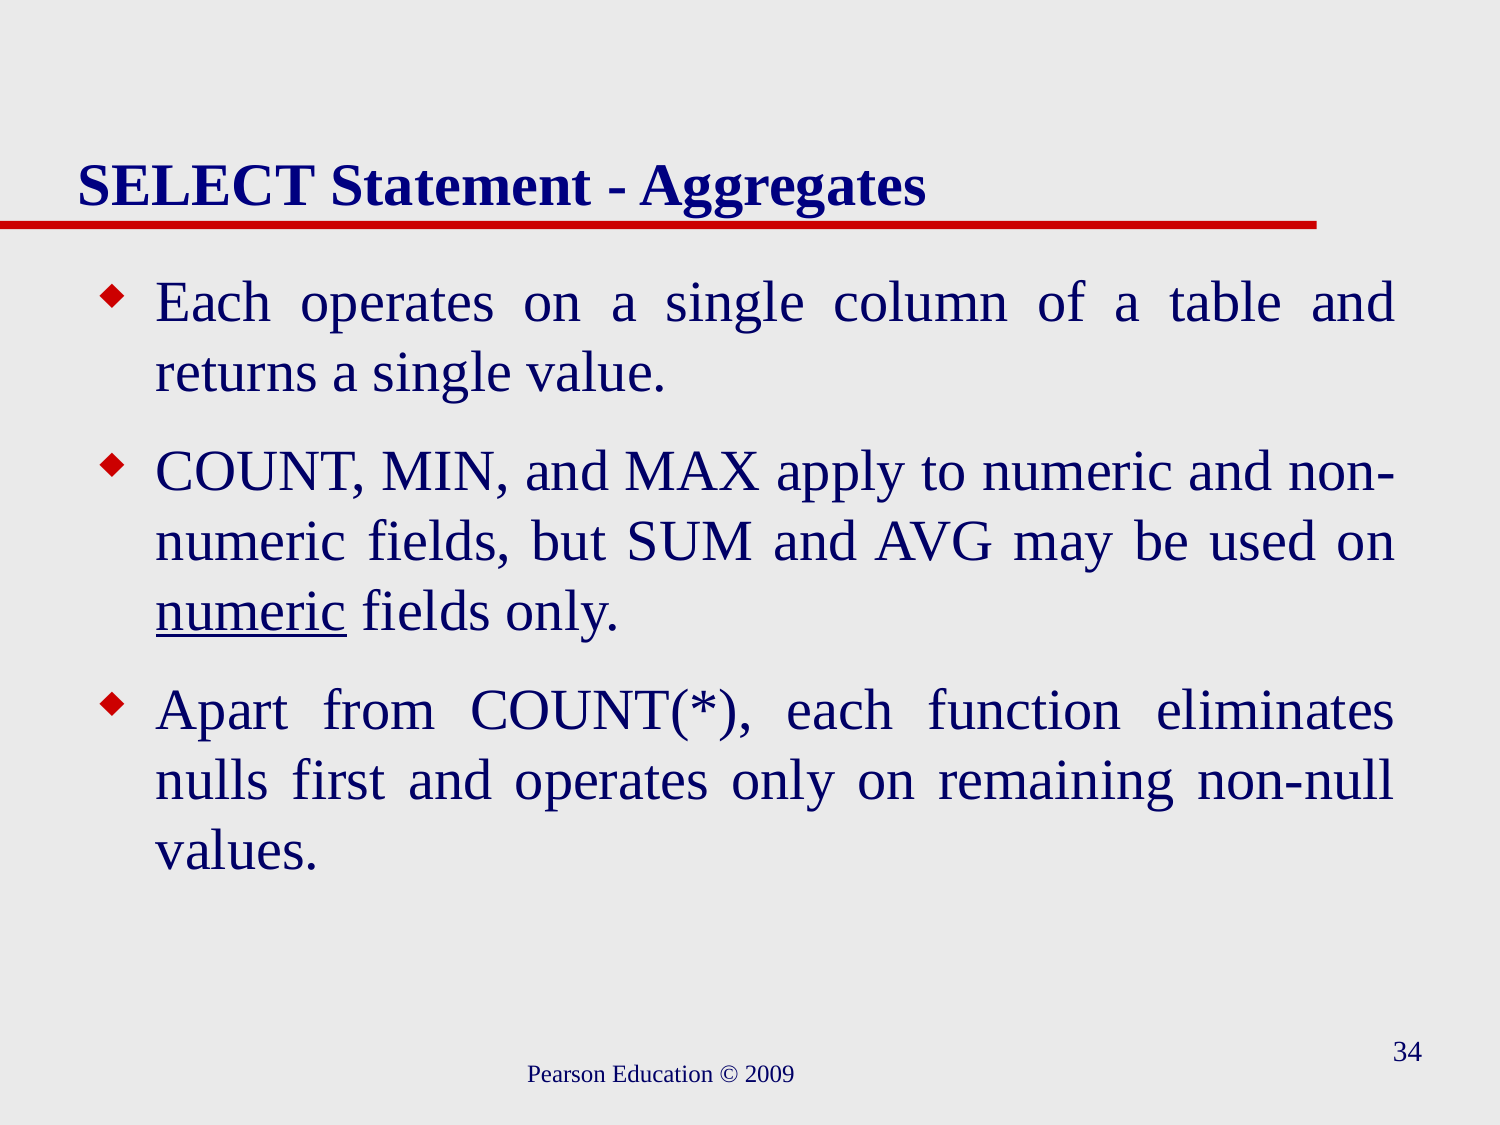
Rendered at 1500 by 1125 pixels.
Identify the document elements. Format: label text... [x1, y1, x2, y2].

text_box Pearson Education © 2009 [512, 1050, 1038, 1095]
title SELECT Statement - Aggregates [62, 43, 1338, 226]
slide_number 34 [1124, 1012, 1438, 1088]
list Each operates on a single column of a table and returns a single value. COUNT, MIN, and MAX apply to numeric and non-numeric fields, but SUM and AVG may be used on numeric fields only. Apart from COUNT(*), each function eliminates nulls first and operates only on remaining non-null values. [84, 255, 1412, 931]
